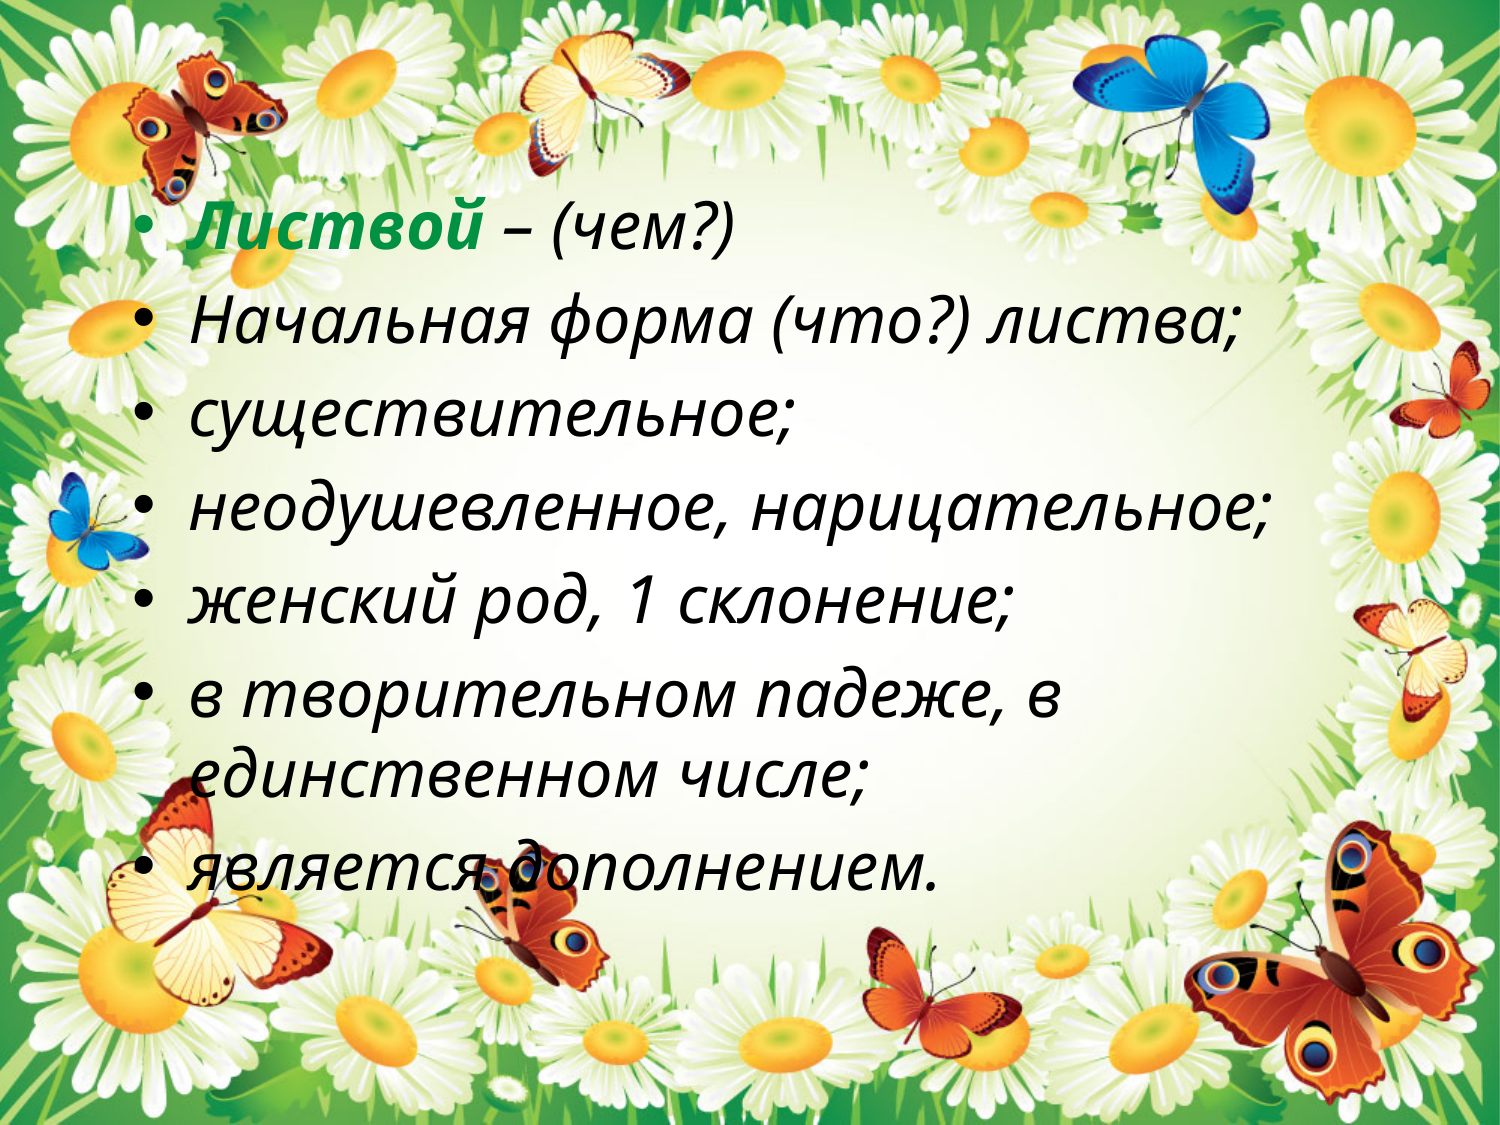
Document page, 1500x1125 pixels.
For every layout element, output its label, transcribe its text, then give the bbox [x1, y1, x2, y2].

list Листвой – (чем?) Начальная форма (что?) листва; существительное; неодушевленное, нарицательное; женский род, 1 склонение; в творительном падеже, в единственном числе; является дополнением. [117, 175, 1430, 1005]
picture [0, 0, 1500, 1125]
